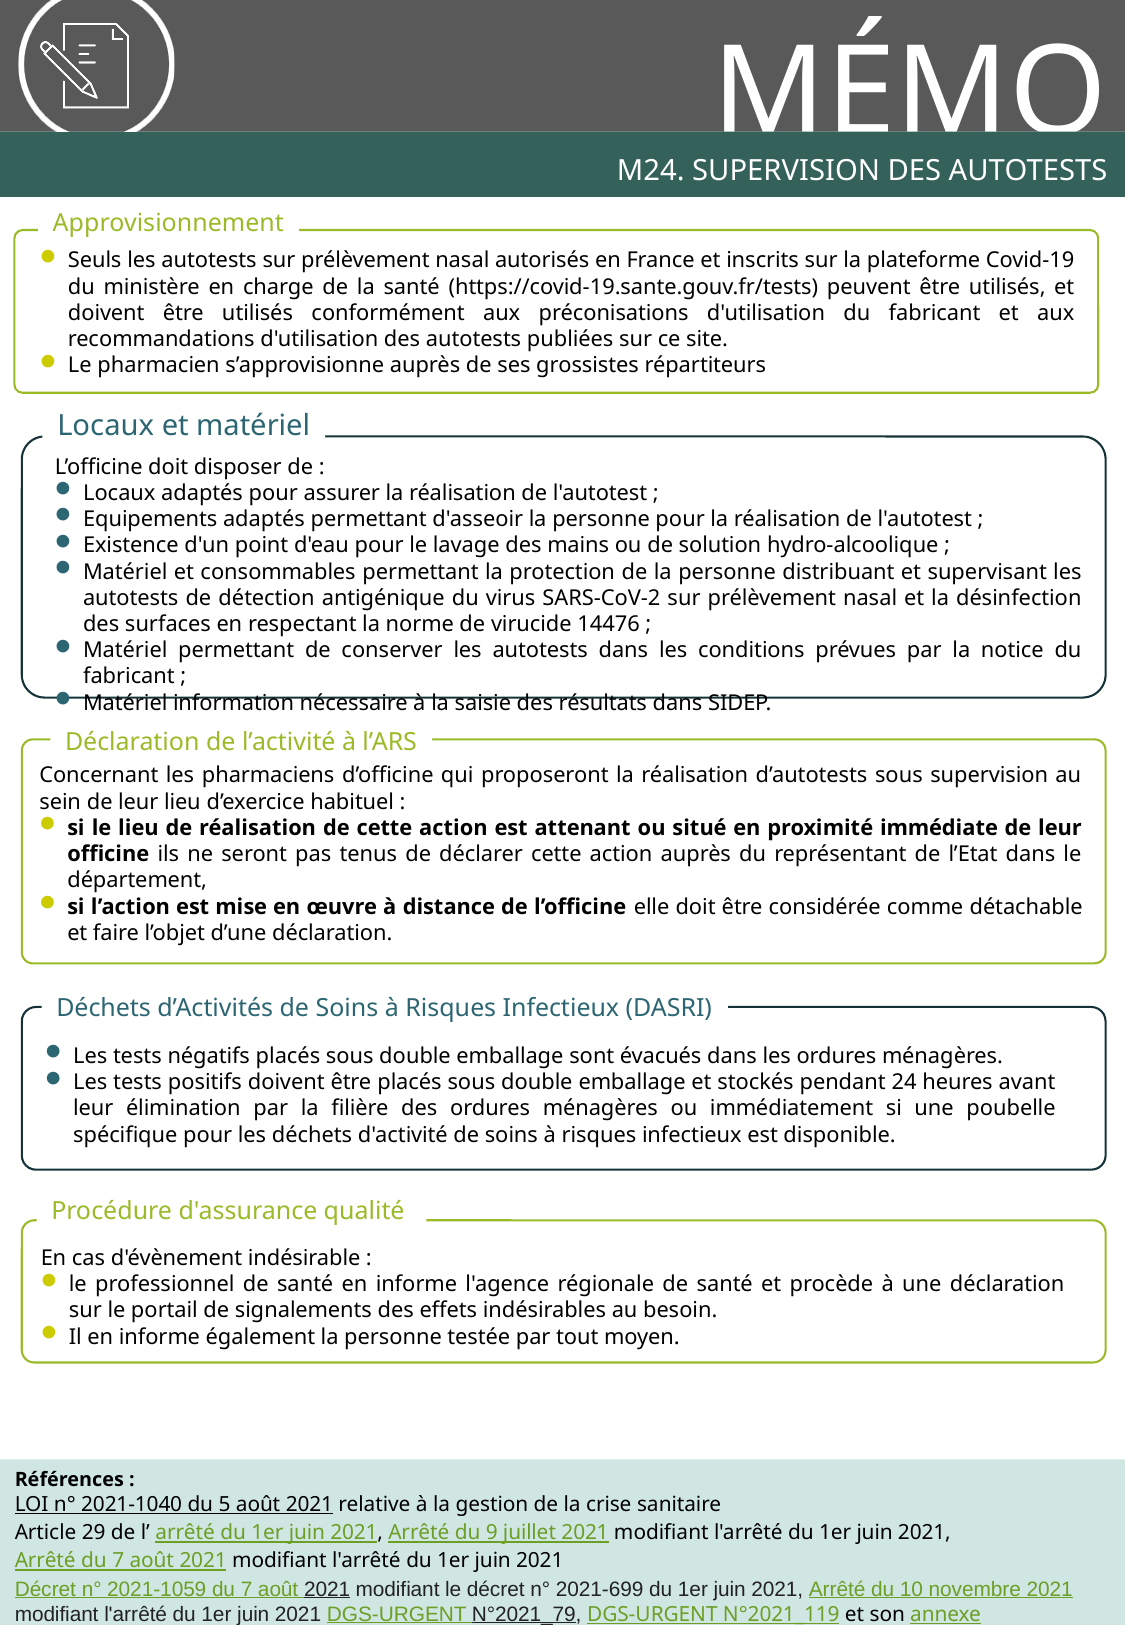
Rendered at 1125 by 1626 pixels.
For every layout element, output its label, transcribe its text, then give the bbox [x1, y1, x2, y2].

text_box [20, 1005, 1107, 1171]
text_box Les tests négatifs placés sous double emballage sont évacués dans les ordures ménagères. Les tests positifs doivent être placés sous double emballage et stockés pendant 24 heures avant leur élimination par la filière des ordures ménagères ou immédiatement si une poubelle spécifique pour les déchets d'activité de soins à risques infectieux est disponible. [30, 1034, 1073, 1154]
text_box Procédure d'assurance qualité [36, 1187, 427, 1232]
text_box Références : LOI n° 2021-1040 du 5 août 2021 relative à la gestion de la crise sanitaire Article 29 de l’ arrêté du 1er juin 2021, Arrêté du 9 juillet 2021 modifiant l'arrêté du 1er juin 2021, Arrêté du 7 août 2021 modifiant l'arrêté du 1er juin 2021 Décret n° 2021-1059 du 7 août 2021 modifiant le décret n° 2021-699 du 1er juin 2021, Arrêté du 10 novembre 2021 modifiant l'arrêté du 1er juin 2021 DGS-URGENT N°2021_79, DGS-URGENT N°2021_119 et son annexe [0, 1459, 1125, 1625]
text_box [20, 738, 1107, 965]
text_box [326, 435, 1107, 693]
text_box Concernant les pharmaciens d’officine qui proposeront la réalisation d’autotests sous supervision au sein de leur lieu d’exercice habituel : si le lieu de réalisation de cette action est attenant ou situé en proximité immédiate de leur officine ils ne seront pas tenus de déclarer cette action auprès du représentant de l’Etat dans le département, si l’action est mise en œuvre à distance de l’officine elle doit être considérée comme détachable et faire l’objet d’une déclaration. [24, 753, 1099, 953]
text_box [20, 435, 42, 699]
text_box [20, 1219, 1107, 1364]
text_box [13, 228, 1100, 394]
text_box Locaux et matériel [42, 399, 326, 444]
picture [18, 0, 175, 132]
text_box Approvisionnement [38, 199, 299, 244]
text_box En cas d'évènement indésirable : le professionnel de santé en informe l'agence régionale de santé et procède à une déclaration sur le portail de signalements des effets indésirables au besoin. Il en informe également la personne testée par tout moyen. [26, 1236, 1082, 1356]
text_box Déclaration de l’activité à l’ARS [50, 718, 433, 753]
text_box L’officine doit disposer de : Locaux adaptés pour assurer la réalisation de l'autotest ; Equipements adaptés permettant d'asseoir la personne pour la réalisation de l'autotest ; Existence d'un point d'eau pour le lavage des mains ou de solution hydro-alcoolique ; Matériel et consommables permettant la protection de la personne distribuant et supervisant les autotests de détection antigénique du virus SARS-CoV-2 sur prélèvement nasal et la désinfection des surfaces en respectant la norme de virucide 14476 ; Matériel permettant de conserver les autotests dans les conditions prévues par la notice du fabricant ; Matériel information nécessaire à la saisie des résultats dans SIDEP. [40, 444, 1099, 722]
text_box Déchets d’Activités de Soins à Risques Infectieux (DASRI) [41, 983, 728, 1029]
text_box Seuls les autotests sur prélèvement nasal autorisés en France et inscrits sur la plateforme Covid-19 du ministère en charge de la santé (https://covid-19.sante.gouv.fr/tests) peuvent être utilisés, et doivent être utilisés conformément aux préconisations d'utilisation du fabricant et aux recommandations d'utilisation des autotests publiées sur ce site. Le pharmacien s’approvisionne auprès de ses grossistes répartiteurs [24, 238, 1091, 385]
title M24. supervision des Autotests [33, 147, 1123, 195]
